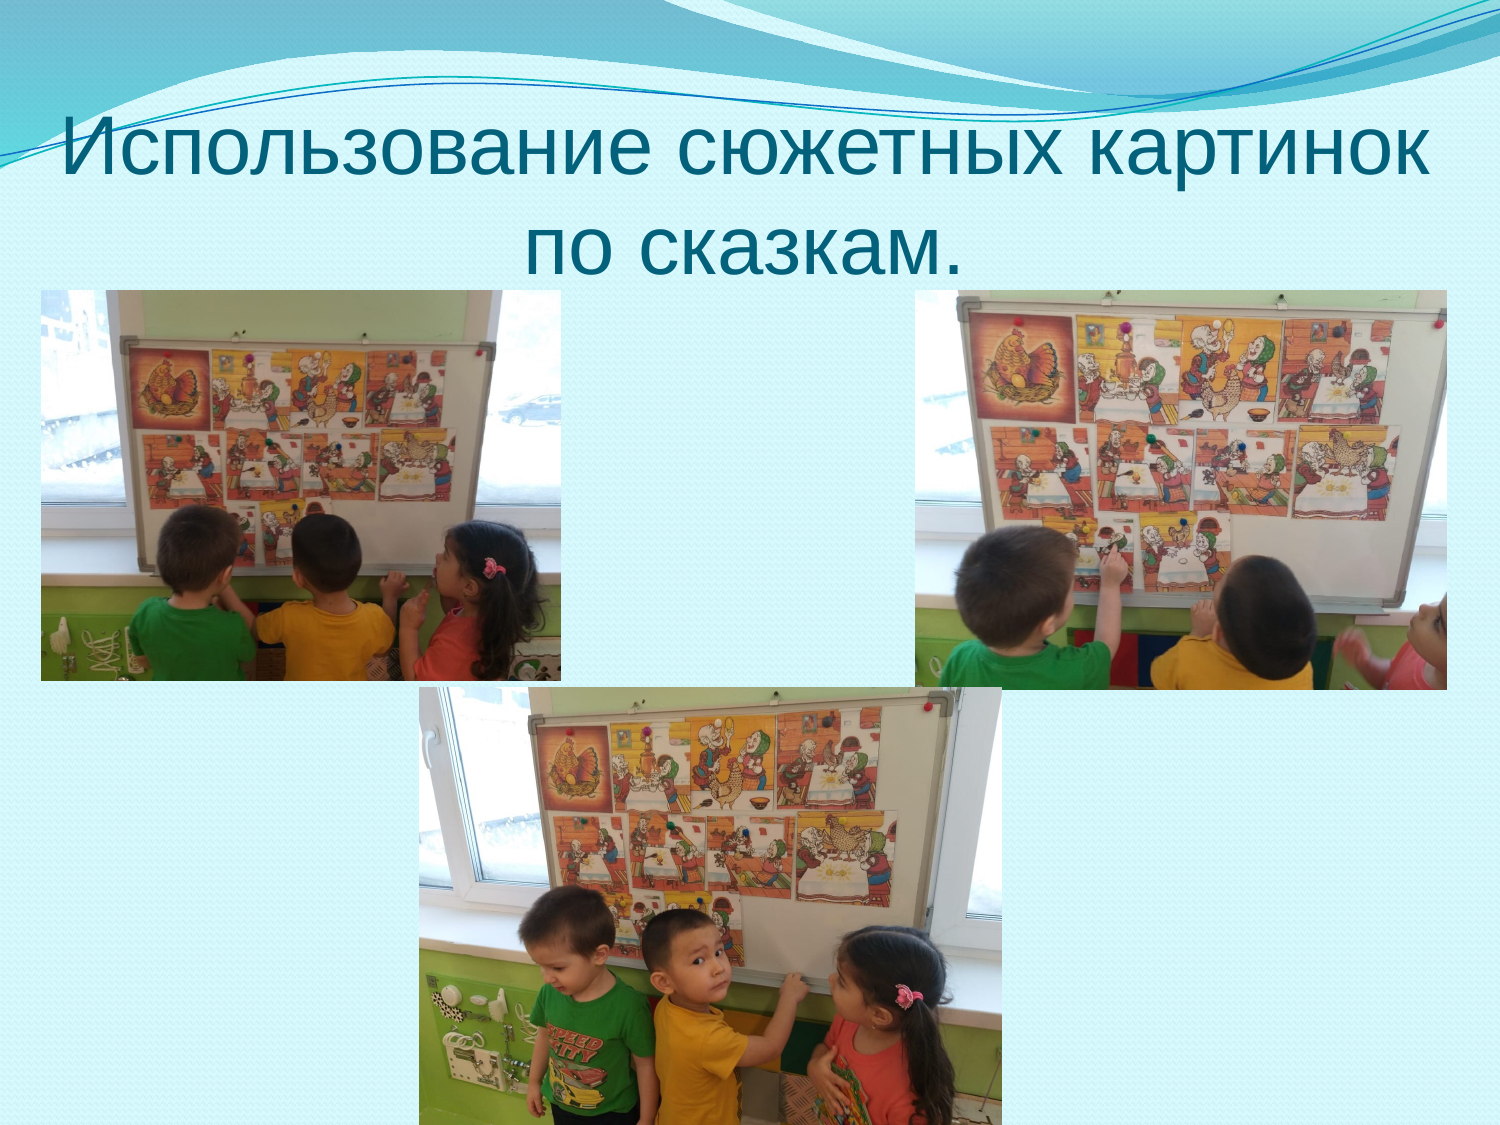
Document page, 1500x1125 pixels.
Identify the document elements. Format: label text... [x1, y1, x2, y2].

picture [418, 290, 1448, 1125]
title Использование сюжетных картинок по сказкам. [53, 160, 1438, 291]
picture [41, 290, 562, 681]
